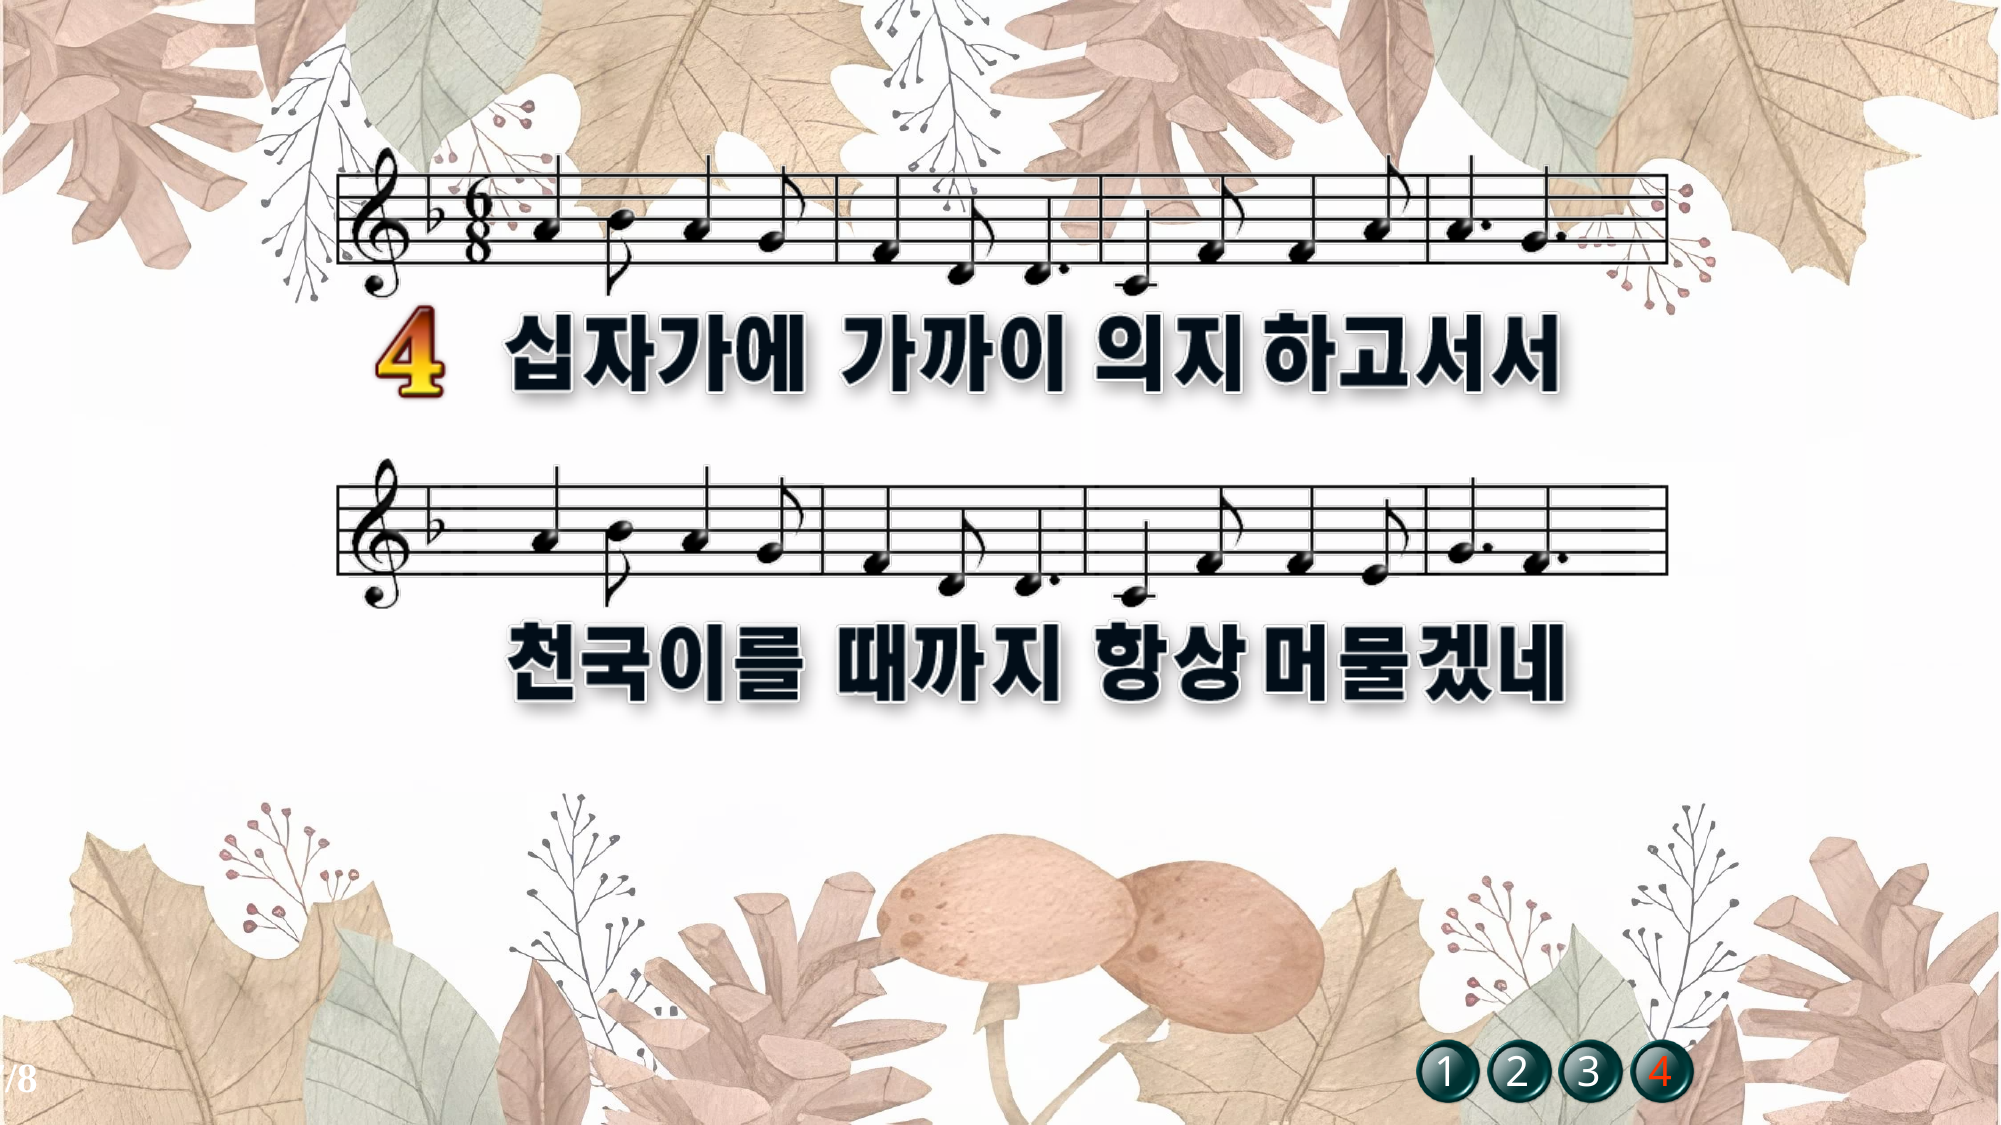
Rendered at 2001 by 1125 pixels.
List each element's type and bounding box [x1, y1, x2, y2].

text_box [1484, 1035, 1555, 1106]
picture [0, 0, 2001, 1125]
text_box [1413, 1035, 1484, 1106]
text_box [1627, 1035, 1697, 1106]
text_box [1555, 1035, 1626, 1106]
